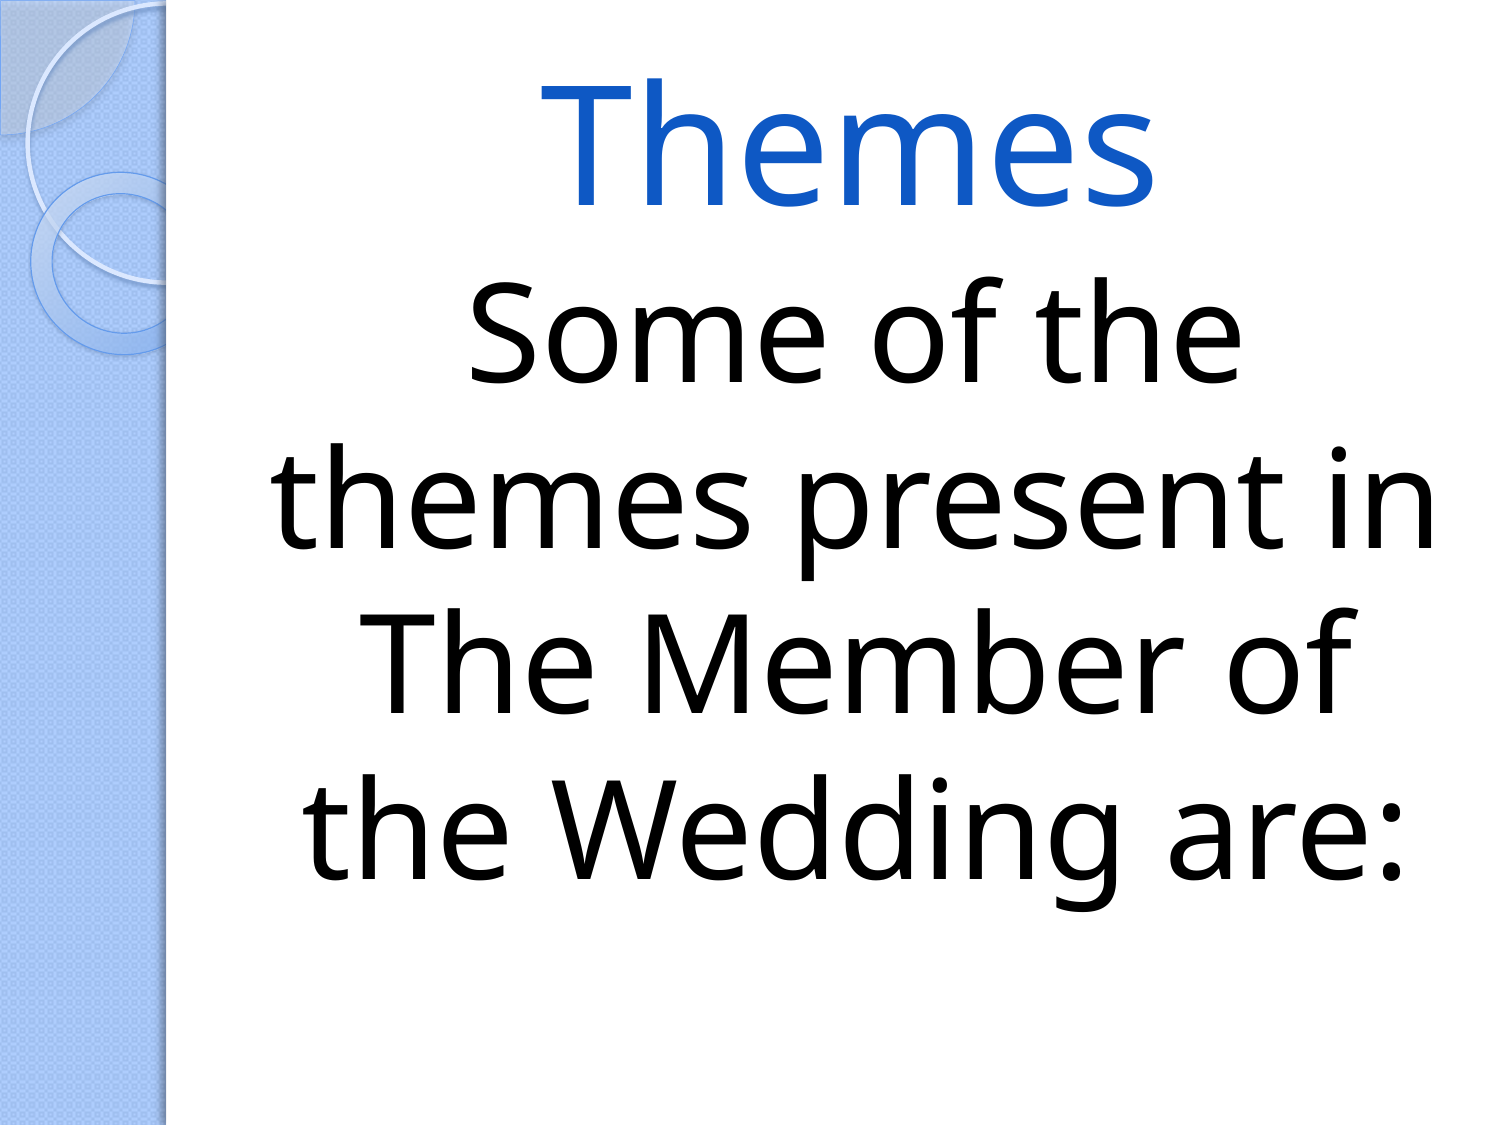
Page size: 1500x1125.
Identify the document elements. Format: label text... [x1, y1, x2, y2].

list Some of the themes present in The Member of the Wedding are: [235, 237, 1466, 1025]
title Themes [235, 45, 1466, 233]
